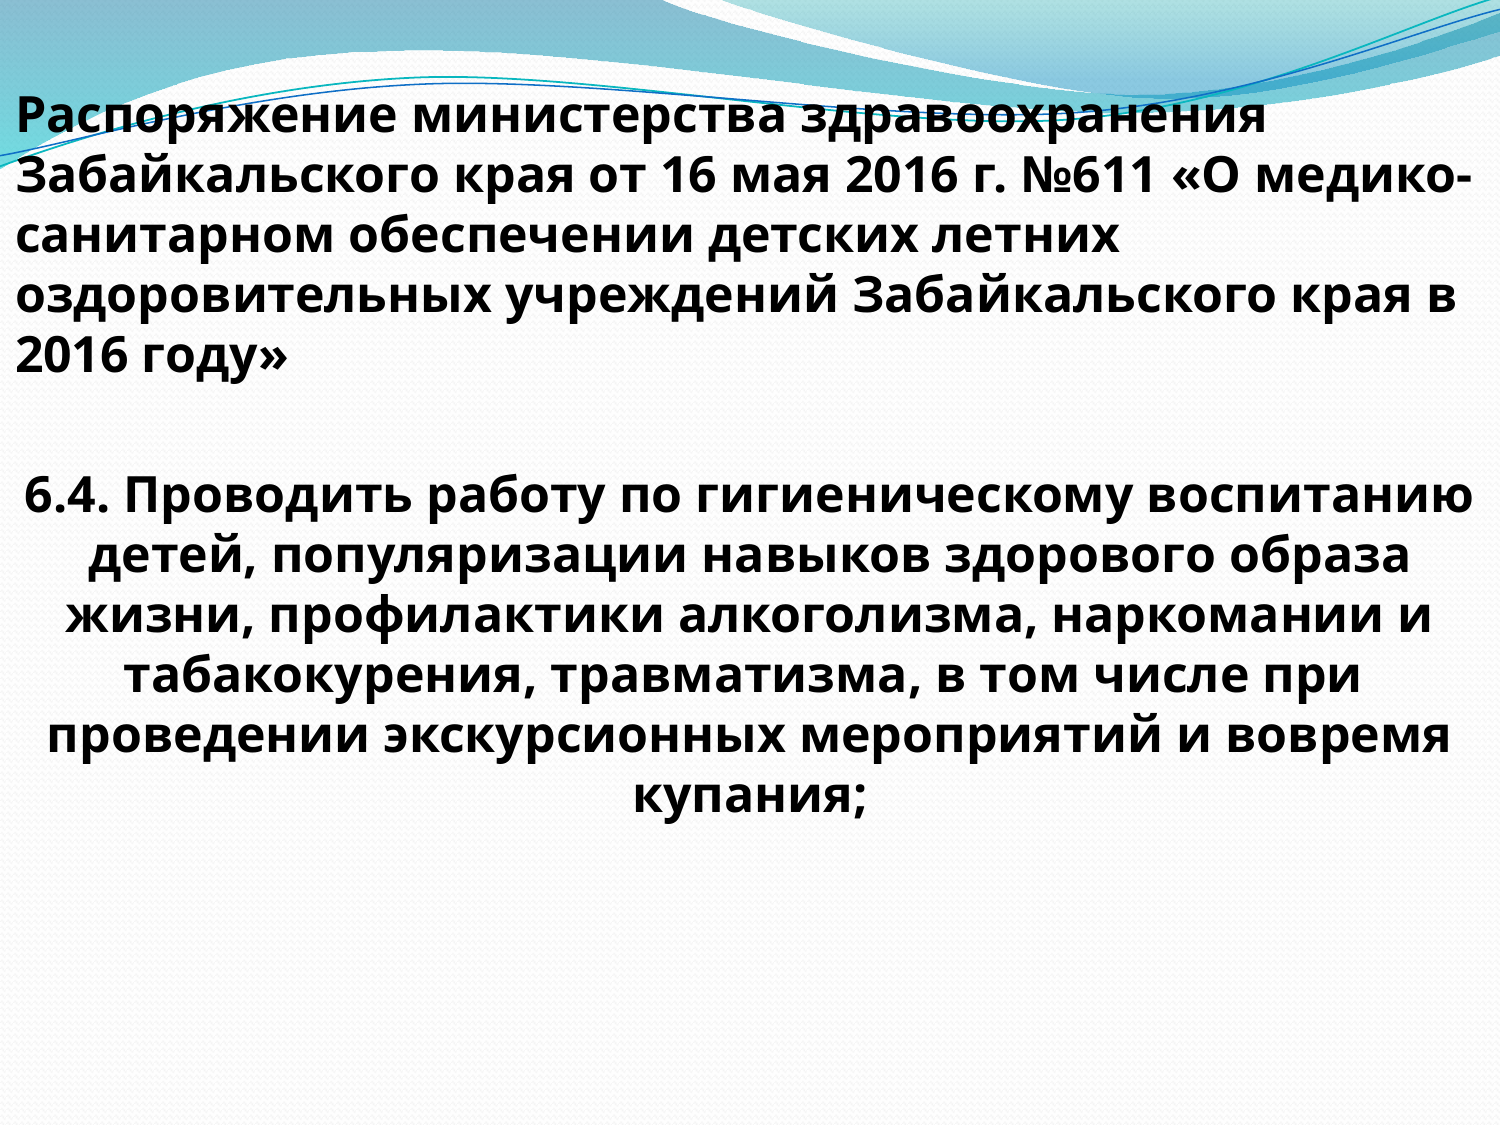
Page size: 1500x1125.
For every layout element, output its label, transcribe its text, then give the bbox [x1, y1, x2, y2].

list Распоряжение министерства здравоохранения Забайкальского края от 16 мая 2016 г. №611 «О медико-санитарном обеспечении детских летних оздоровительных учреждений Забайкальского края в 2016 году» 6.4. Проводить работу по гигиеническому воспитанию детей, популяризации навыков здорового образа жизни, профилактики алкоголизма, наркомании и табакокурения, травматизма, в том числе при проведении экскурсионных мероприятий и вовремя купания; [0, 0, 1500, 1125]
